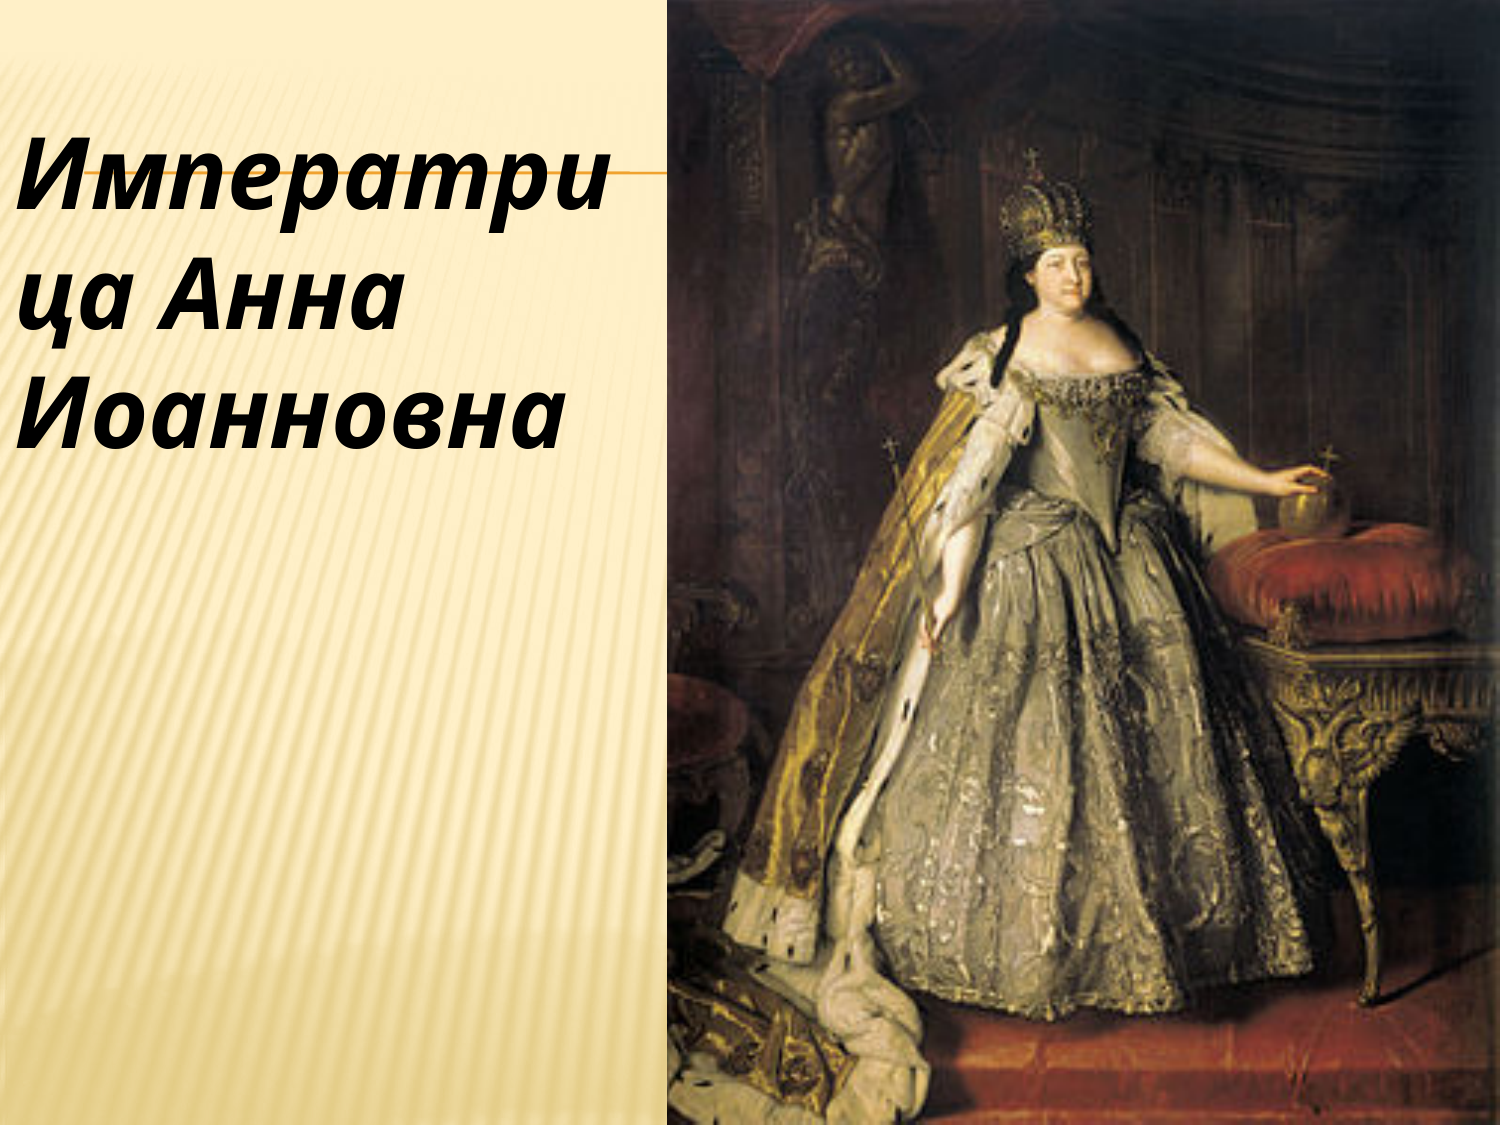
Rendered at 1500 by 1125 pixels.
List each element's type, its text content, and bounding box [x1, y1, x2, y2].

text_box Императрица Анна Иоанновна [0, 101, 656, 477]
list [666, 0, 1500, 1125]
